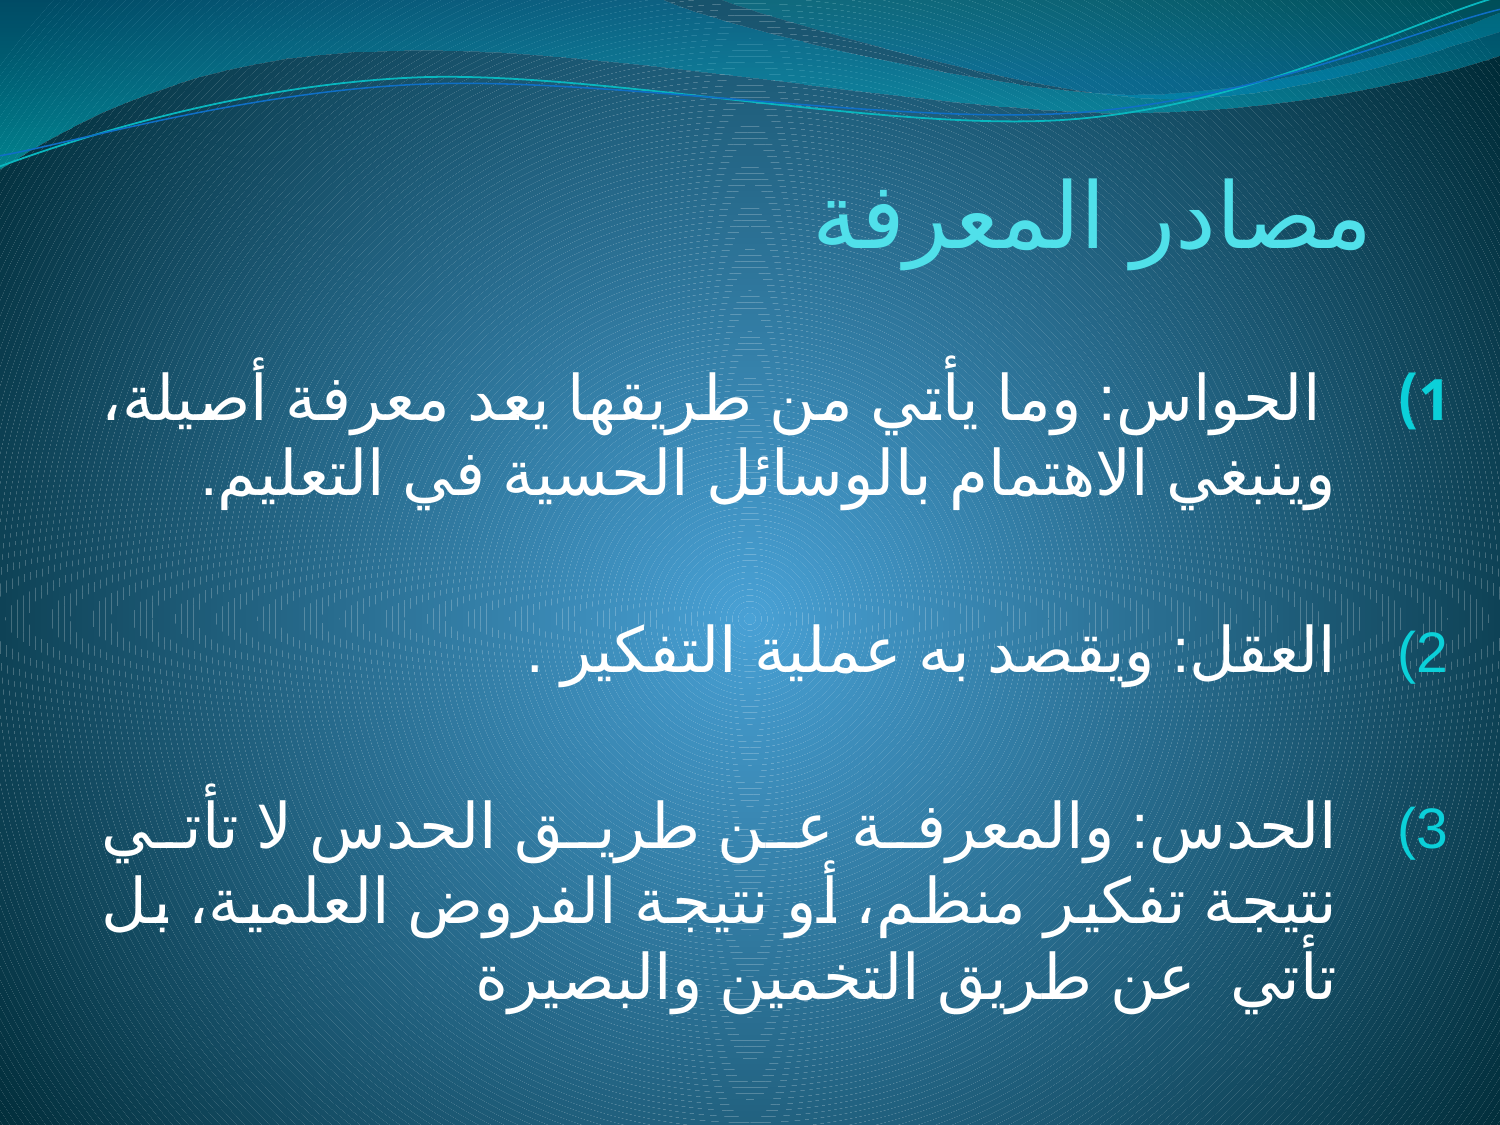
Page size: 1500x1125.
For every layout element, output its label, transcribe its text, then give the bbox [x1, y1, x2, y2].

title مصادر المعرفة [88, 101, 1377, 268]
subtitle الحواس: وما يأتي من طريقها يعد معرفة أصيلة، وينبغي الاهتمام بالوسائل الحسية في التعليم. العقل: ويقصد به عملية التفكير . الحدس: والمعرفة عن طريق الحدس لا تأتي نتيجة تفكير منظم، أو نتيجة الفروض العلمية، بل تأتي عن طريق التخمين والبصيرة [100, 349, 1412, 1125]
